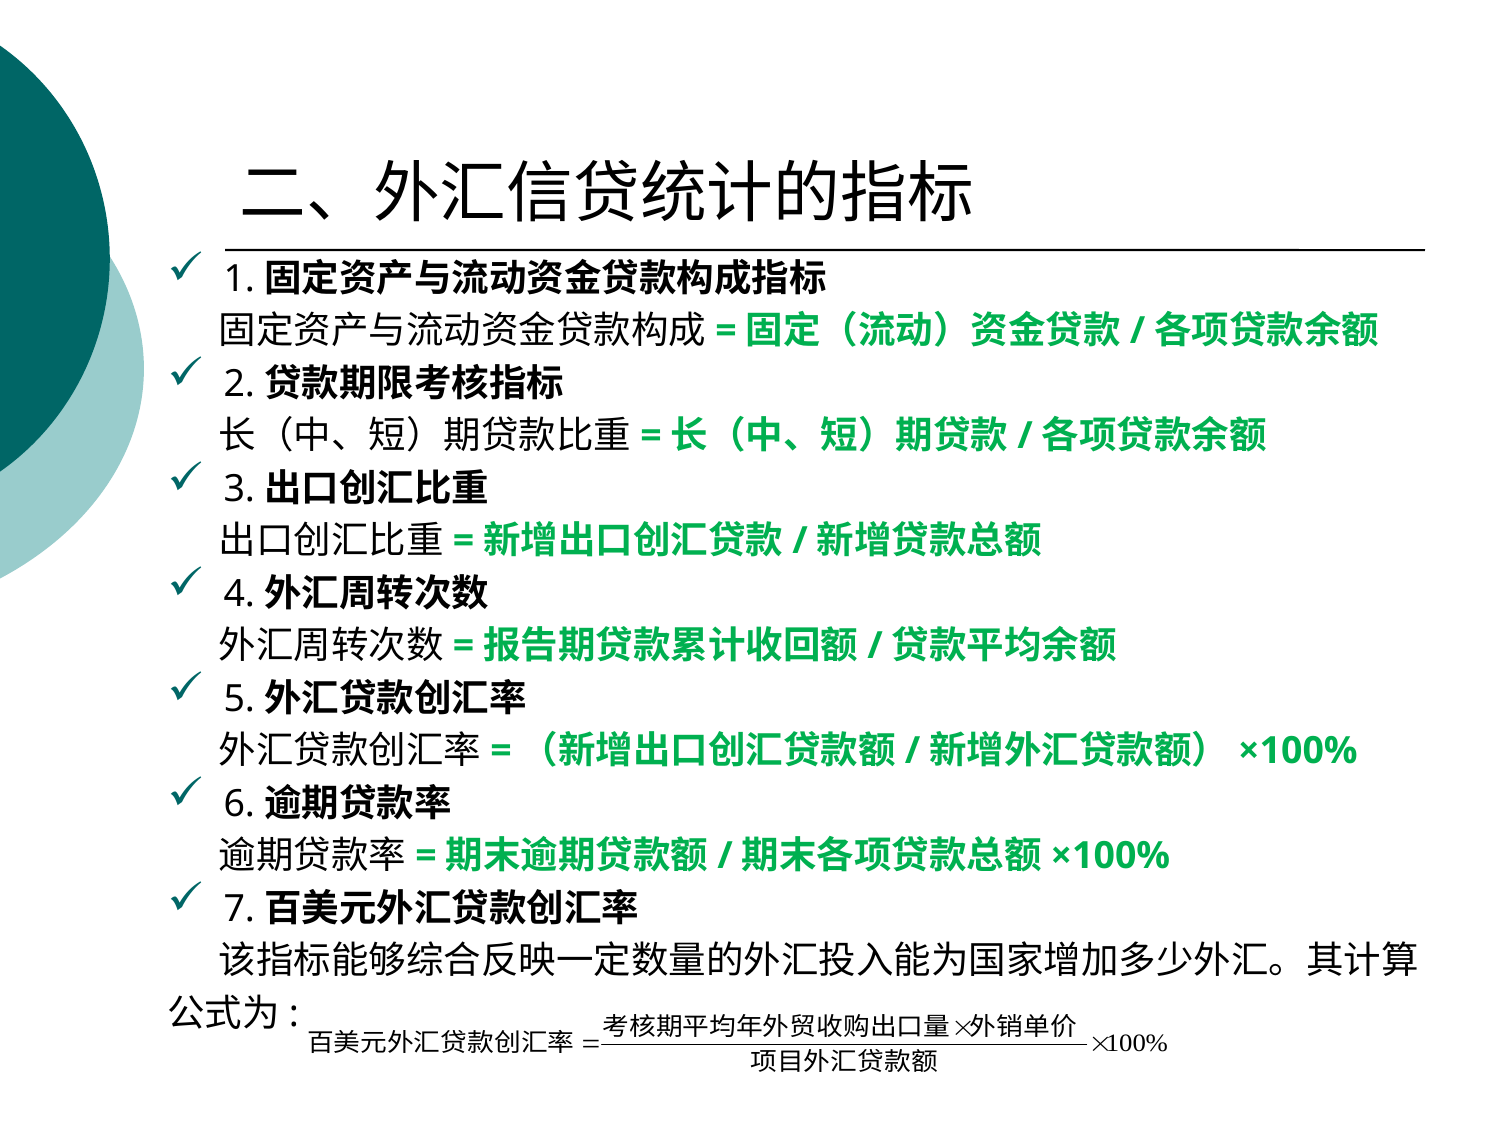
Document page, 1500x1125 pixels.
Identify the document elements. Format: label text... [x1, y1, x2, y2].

title 二、外汇信贷统计的指标 [224, 49, 1425, 238]
list 1.固定资产与流动资金贷款构成指标 固定资产与流动资金贷款构成=固定（流动）资金贷款/各项贷款余额 2.贷款期限考核指标 长（中、短）期贷款比重=长（中、短）期贷款/各项贷款余额 3.出口创汇比重 出口创汇比重=新增出口创汇贷款/新增贷款总额 4.外汇周转次数 外汇周转次数=报告期贷款累计收回额/贷款平均余额 5.外汇贷款创汇率 外汇贷款创汇率=（新增出口创汇贷款额/新增外汇贷款额）×100% 6.逾期贷款率 逾期贷款率=期末逾期贷款额/期末各项贷款总额×100% 7.百美元外汇贷款创汇率 该指标能够综合反映一定数量的外汇投入能为国家增加多少外汇。其计算 公式为: [152, 245, 1466, 1079]
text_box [304, 1009, 1172, 1079]
